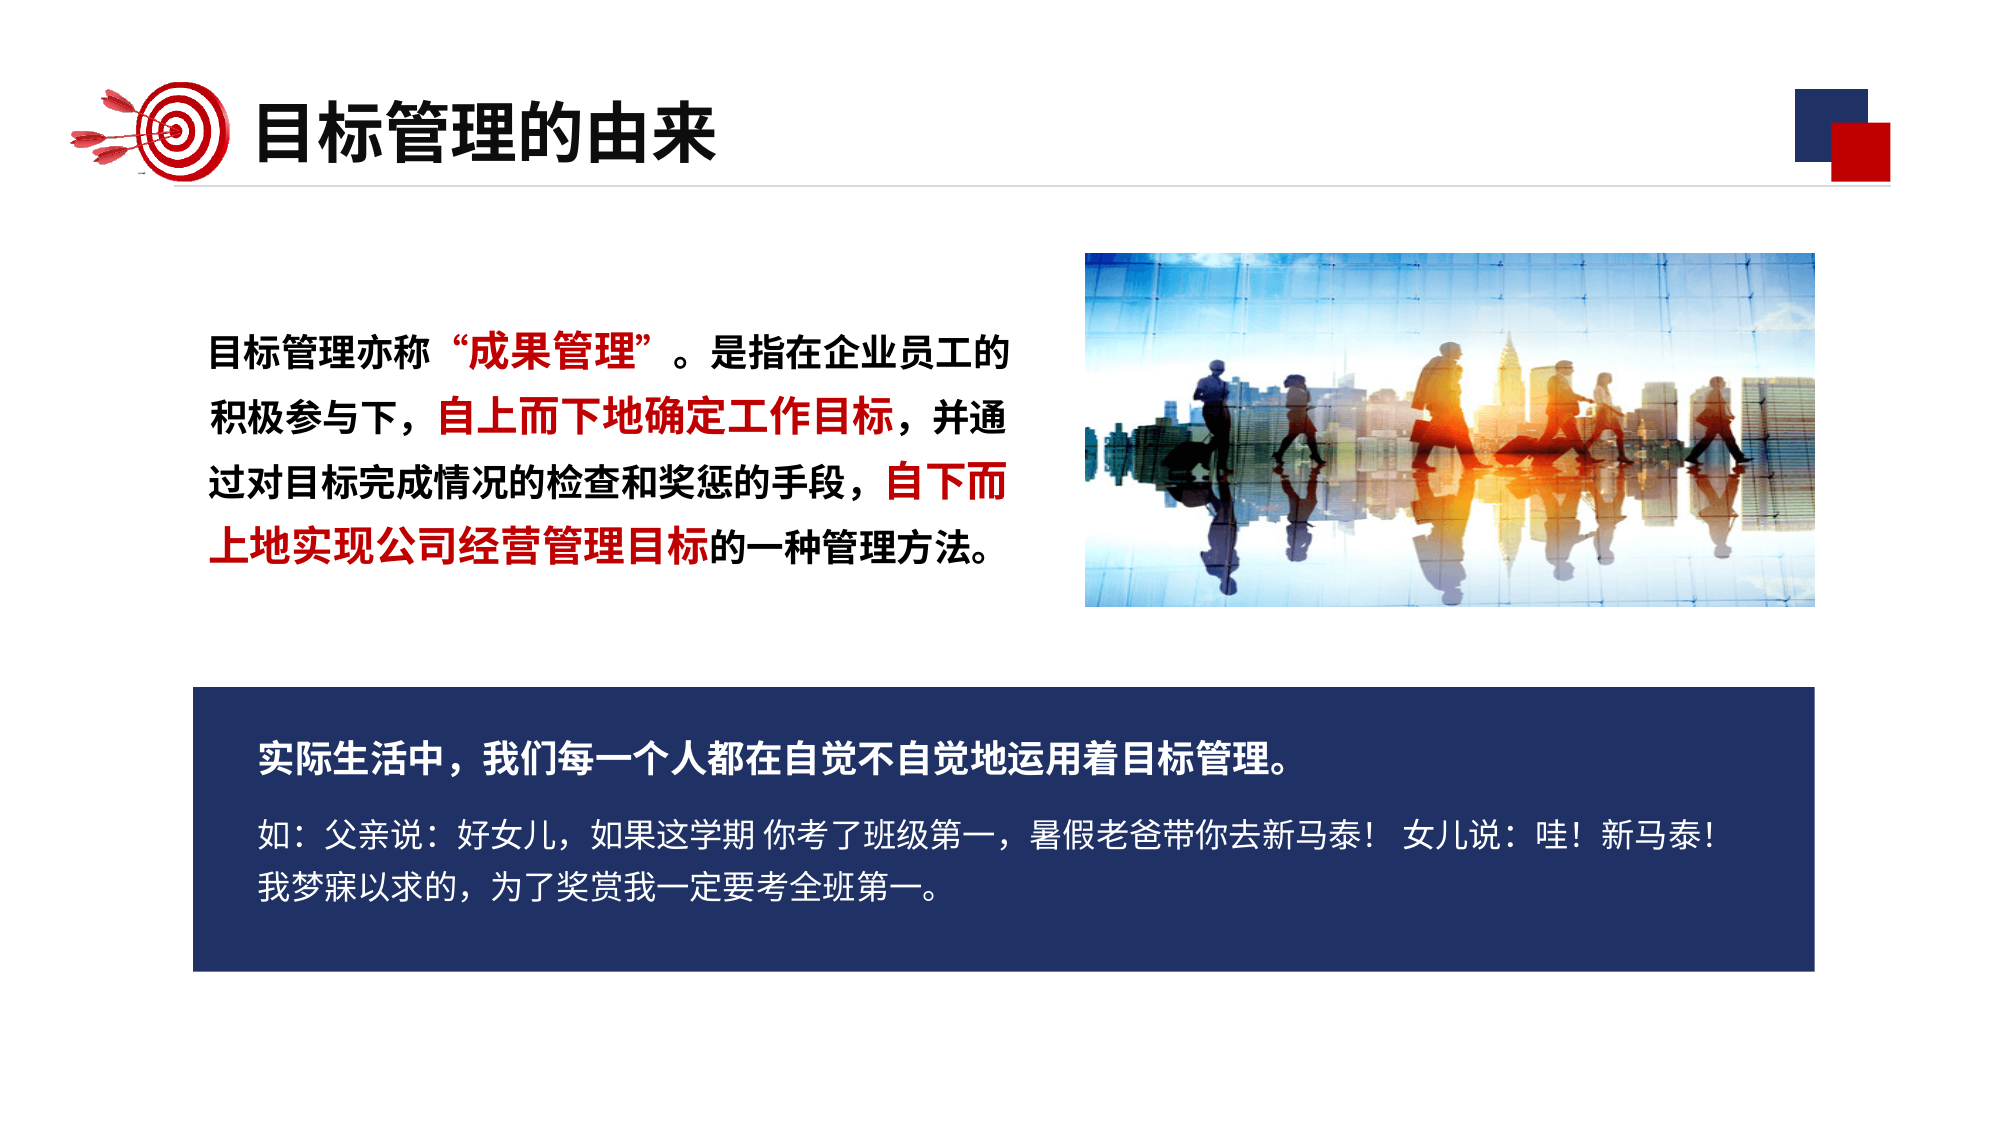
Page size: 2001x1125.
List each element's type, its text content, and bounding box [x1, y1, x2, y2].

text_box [193, 687, 1815, 972]
picture [66, 69, 234, 184]
text_box 目标管理的由来 [235, 83, 733, 179]
picture [1085, 253, 1815, 607]
text_box 目标管理亦称“成果管理”。是指在企业员工的积极参与下，自上而下地确定工作目标，并通过对目标完成情况的检查和奖惩的手段，自下而上地实现公司经营管理目标的一种管理方法。 [185, 302, 1032, 578]
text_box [1795, 89, 1891, 182]
